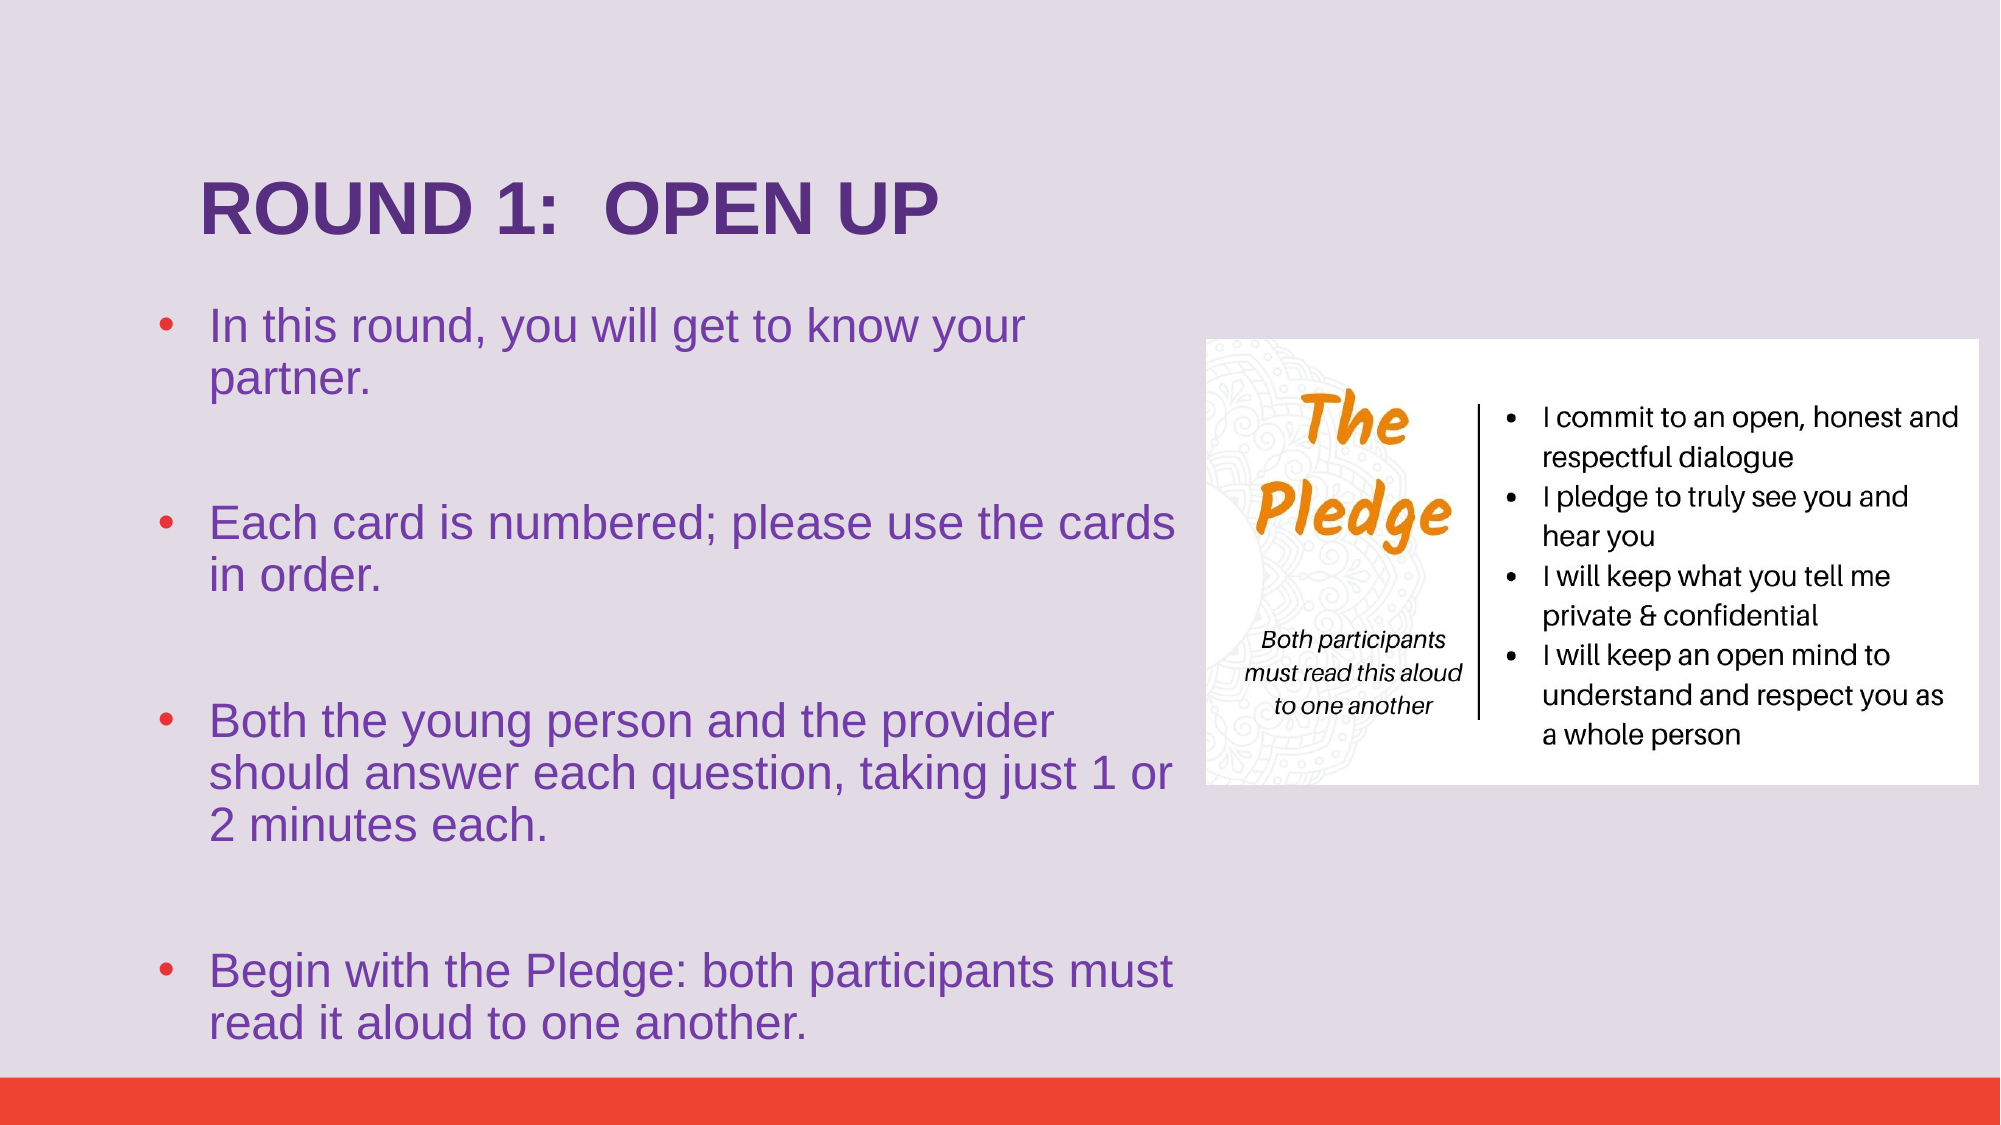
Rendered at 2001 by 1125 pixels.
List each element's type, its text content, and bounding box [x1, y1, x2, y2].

picture [1206, 339, 1979, 785]
title ROUND 1: OPEN UP [142, 97, 1198, 258]
list In this round, you will get to know your partner. Each card is numbered; please use the cards in order. Both the young person and the provider should answer each question, taking just 1 or 2 minutes each. Begin with the Pledge: both participants must read it aloud to one another. [142, 293, 1198, 1066]
